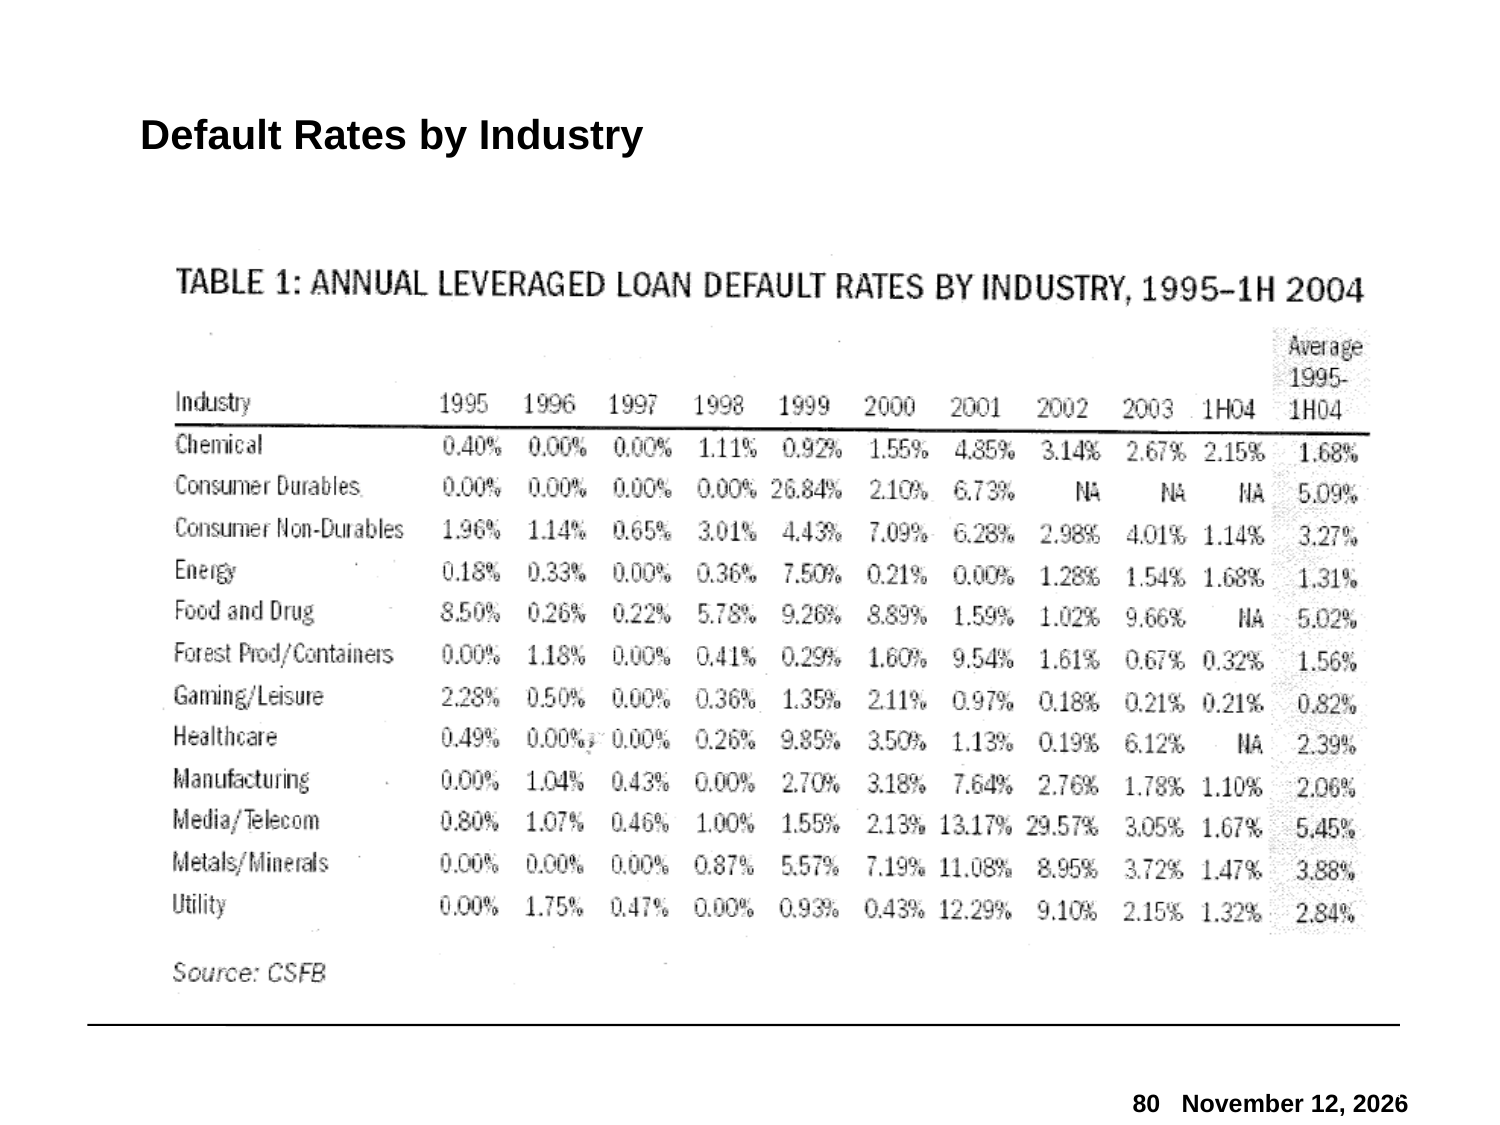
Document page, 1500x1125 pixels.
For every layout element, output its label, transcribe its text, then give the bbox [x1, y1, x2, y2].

title Default Rates by Industry [124, 99, 1401, 226]
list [124, 249, 1426, 1013]
